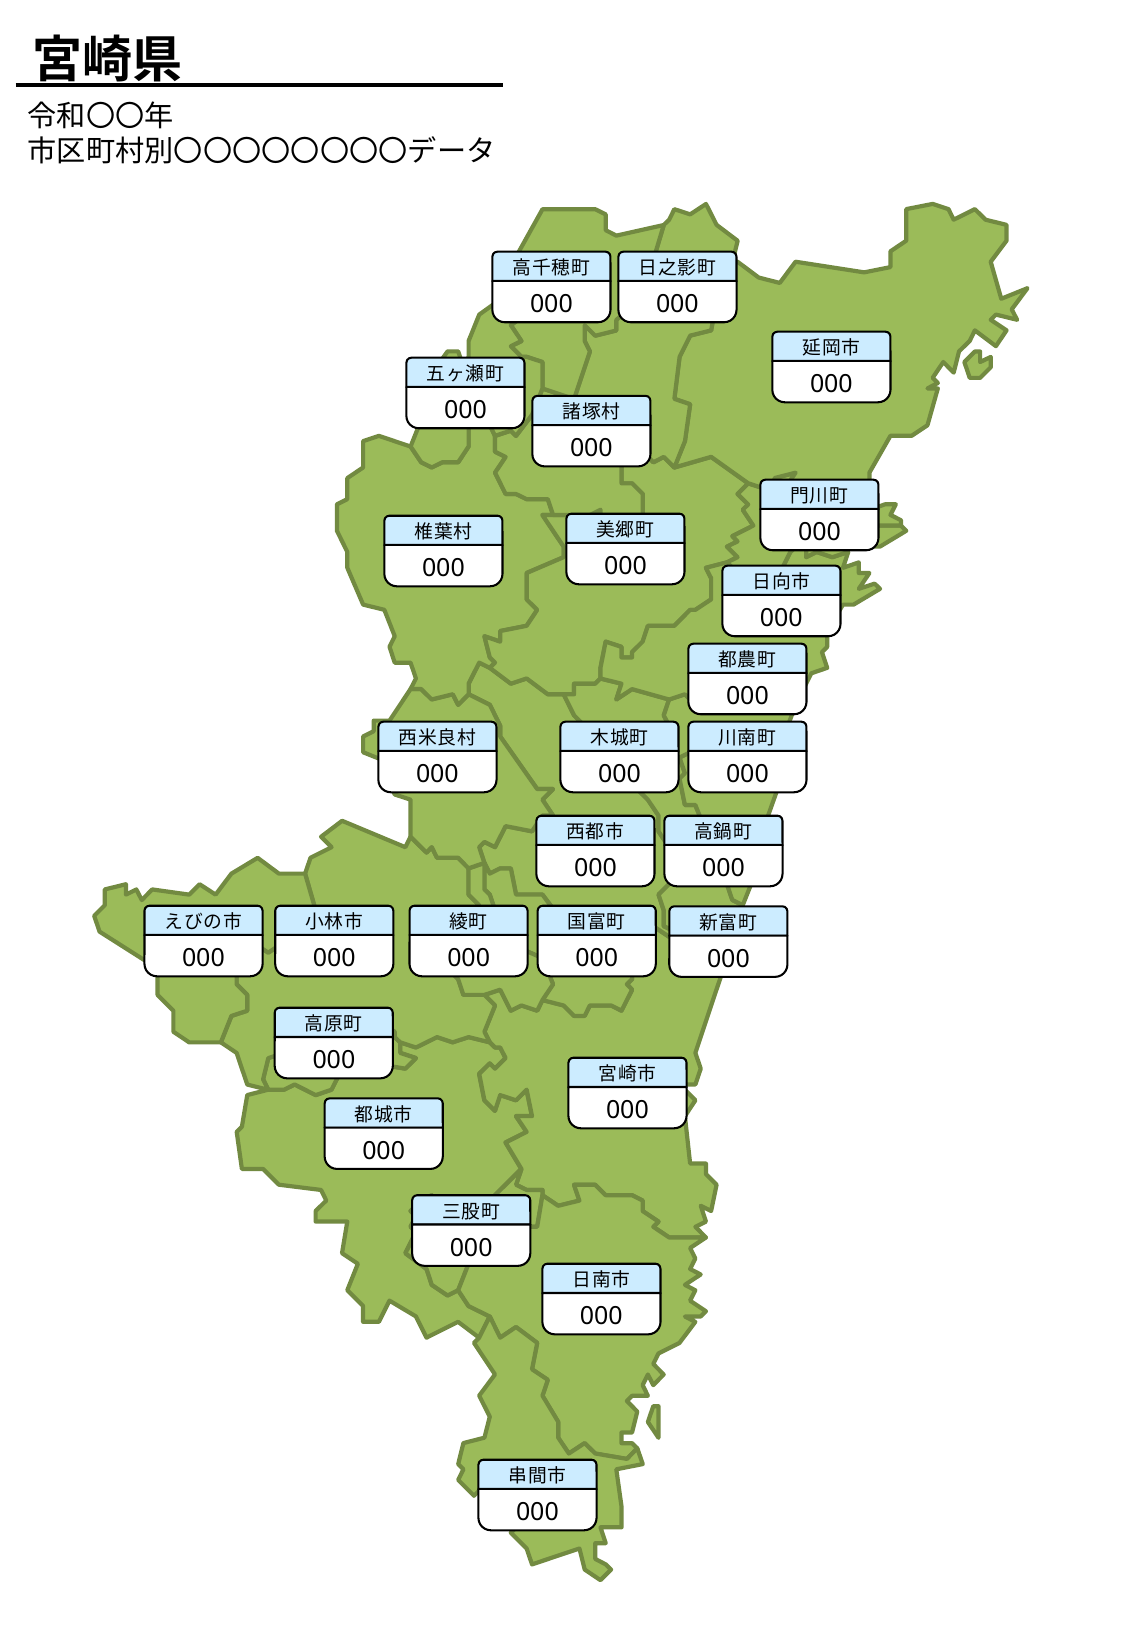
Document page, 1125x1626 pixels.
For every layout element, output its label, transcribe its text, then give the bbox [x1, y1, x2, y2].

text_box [536, 815, 655, 887]
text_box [688, 643, 807, 715]
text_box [324, 1098, 444, 1170]
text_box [722, 565, 841, 637]
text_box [384, 515, 503, 587]
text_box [568, 1057, 687, 1129]
text_box 令和〇〇年 市区町村別〇〇〇〇〇〇〇〇データ [12, 89, 511, 175]
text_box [760, 479, 879, 551]
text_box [274, 905, 394, 977]
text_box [274, 1007, 394, 1079]
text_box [566, 513, 685, 585]
text_box 宮崎県 [17, 20, 198, 83]
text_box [772, 331, 891, 403]
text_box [688, 721, 807, 793]
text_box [409, 905, 528, 977]
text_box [560, 721, 679, 793]
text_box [537, 905, 657, 977]
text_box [664, 815, 783, 887]
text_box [492, 251, 611, 323]
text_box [411, 1195, 531, 1267]
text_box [406, 357, 525, 429]
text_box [618, 251, 737, 323]
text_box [542, 1263, 661, 1335]
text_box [144, 905, 263, 977]
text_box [93, 203, 1028, 1581]
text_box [478, 1459, 597, 1531]
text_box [378, 721, 497, 793]
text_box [669, 906, 788, 978]
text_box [532, 395, 651, 467]
